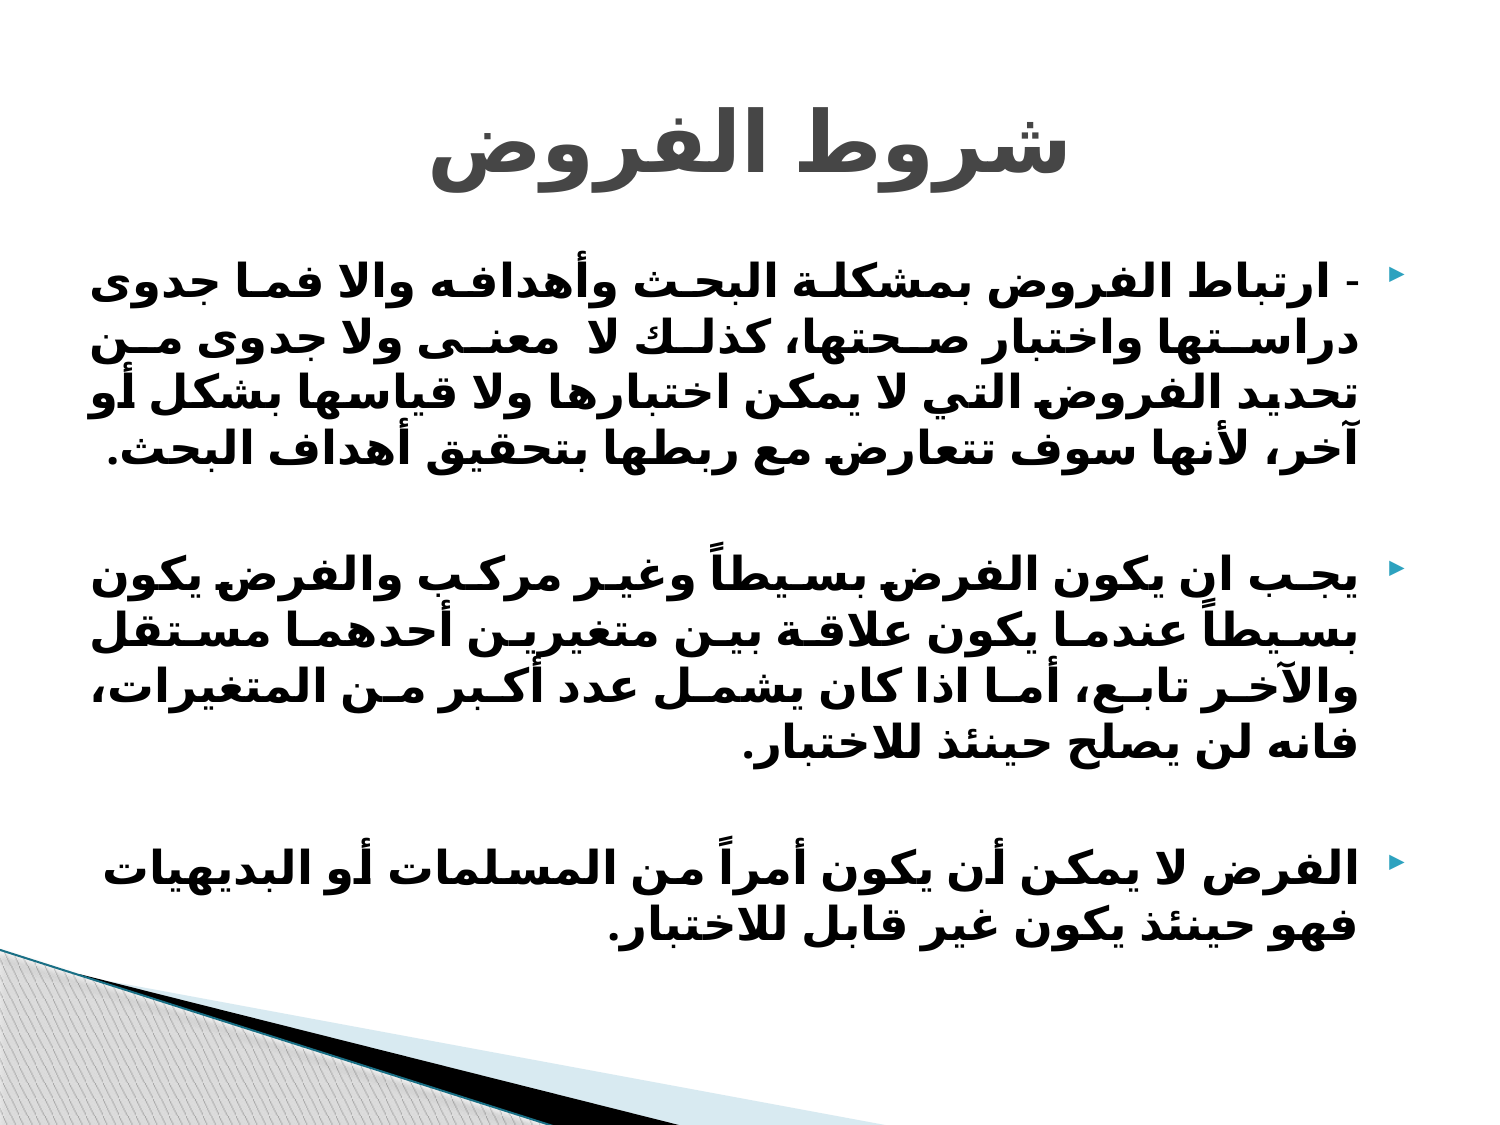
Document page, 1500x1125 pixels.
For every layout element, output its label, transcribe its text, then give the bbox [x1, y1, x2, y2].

list - ارتباط الفروض بمشكلة البحث وأهدافه والا فما جدوى دراستها واختبار صحتها، كذلك لا معنى ولا جدوى من تحديد الفروض التي لا يمكن اختبارها ولا قياسها بشكل أو آخر، لأنها سوف تتعارض مع ربطها بتحقيق أهداف البحث. يجب ان يكون الفرض بسيطاً وغير مركب والفرض يكون بسيطاً عندما يكون علاقة بين متغيرين أحدهما مستقل والآخر تابع، أما اذا كان يشمل عدد أكبر من المتغيرات، فانه لن يصلح حينئذ للاختبار. الفرض لا يمكن أن يكون أمراً من المسلمات أو البديهيات فهو حينئذ يكون غير قابل للاختبار. [75, 243, 1425, 986]
title شروط الفروض [75, 45, 1425, 233]
